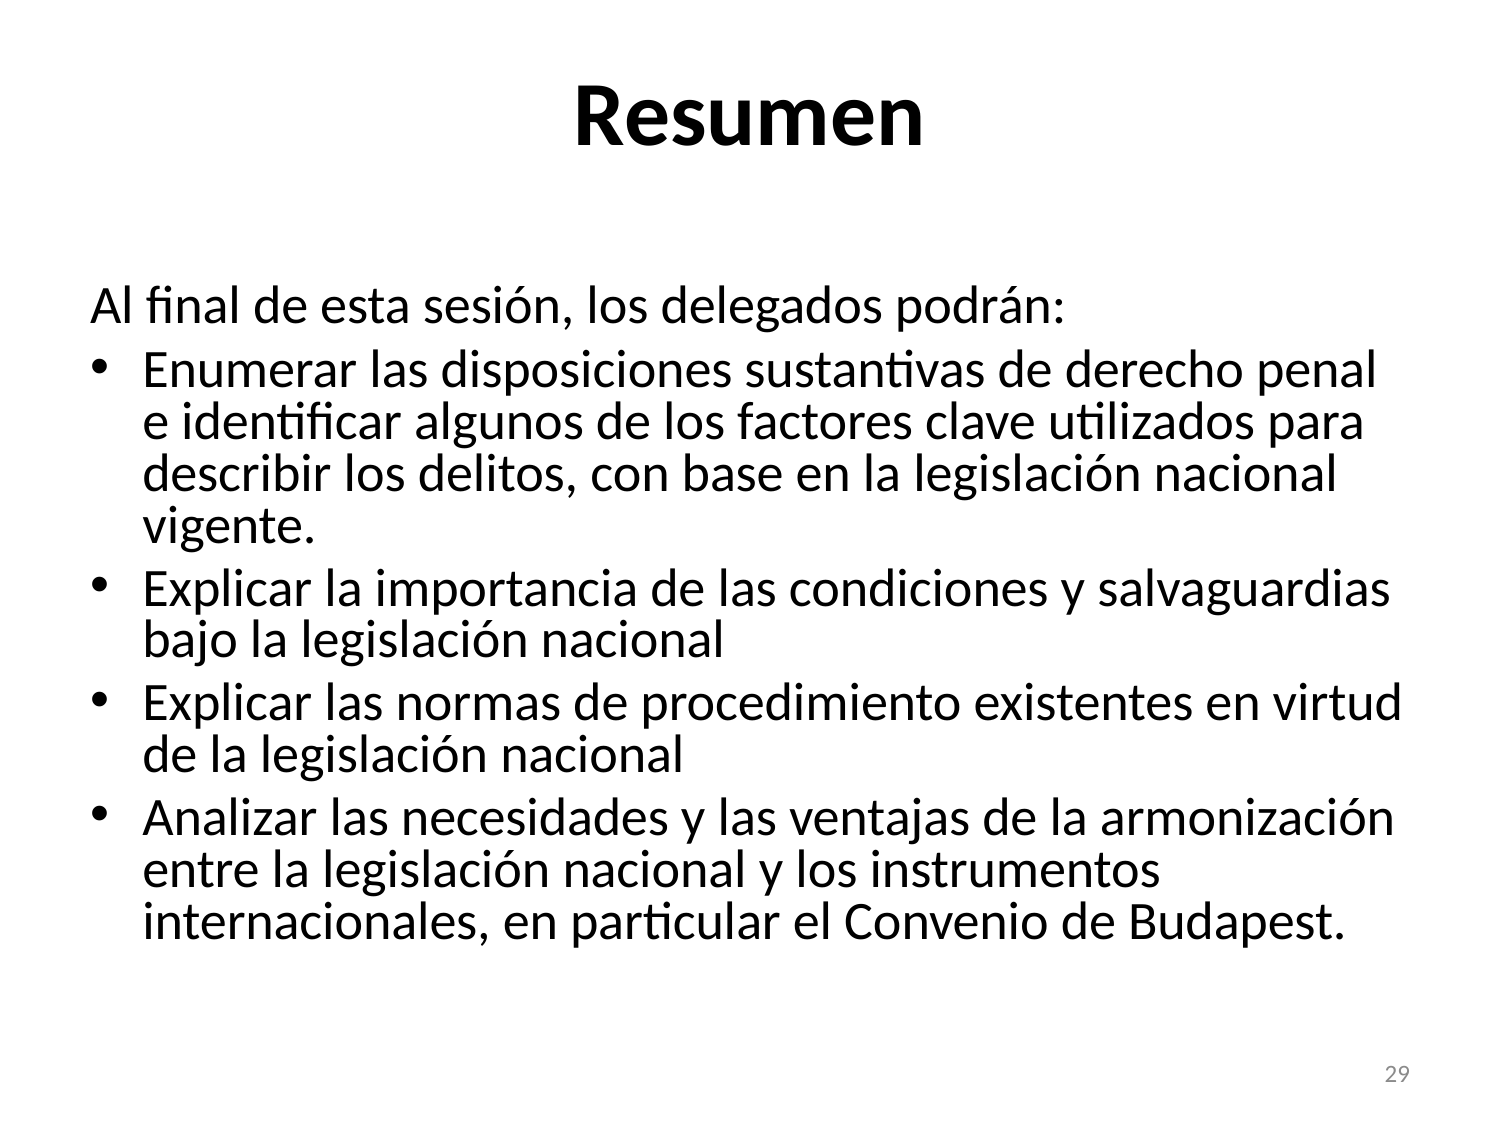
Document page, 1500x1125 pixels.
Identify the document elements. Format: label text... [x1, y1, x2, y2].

list Al final de esta sesión, los delegados podrán: Enumerar las disposiciones sustantivas de derecho penal e identificar algunos de los factores clave utilizados para describir los delitos, con base en la legislación nacional vigente. Explicar la importancia de las condiciones y salvaguardias bajo la legislación nacional Explicar las normas de procedimiento existentes en virtud de la legislación nacional Analizar las necesidades y las ventajas de la armonización entre la legislación nacional y los instrumentos internacionales, en particular el Convenio de Budapest. [75, 202, 1424, 1005]
title Resumen [75, 45, 1425, 172]
slide_number 29 [1074, 1042, 1425, 1103]
